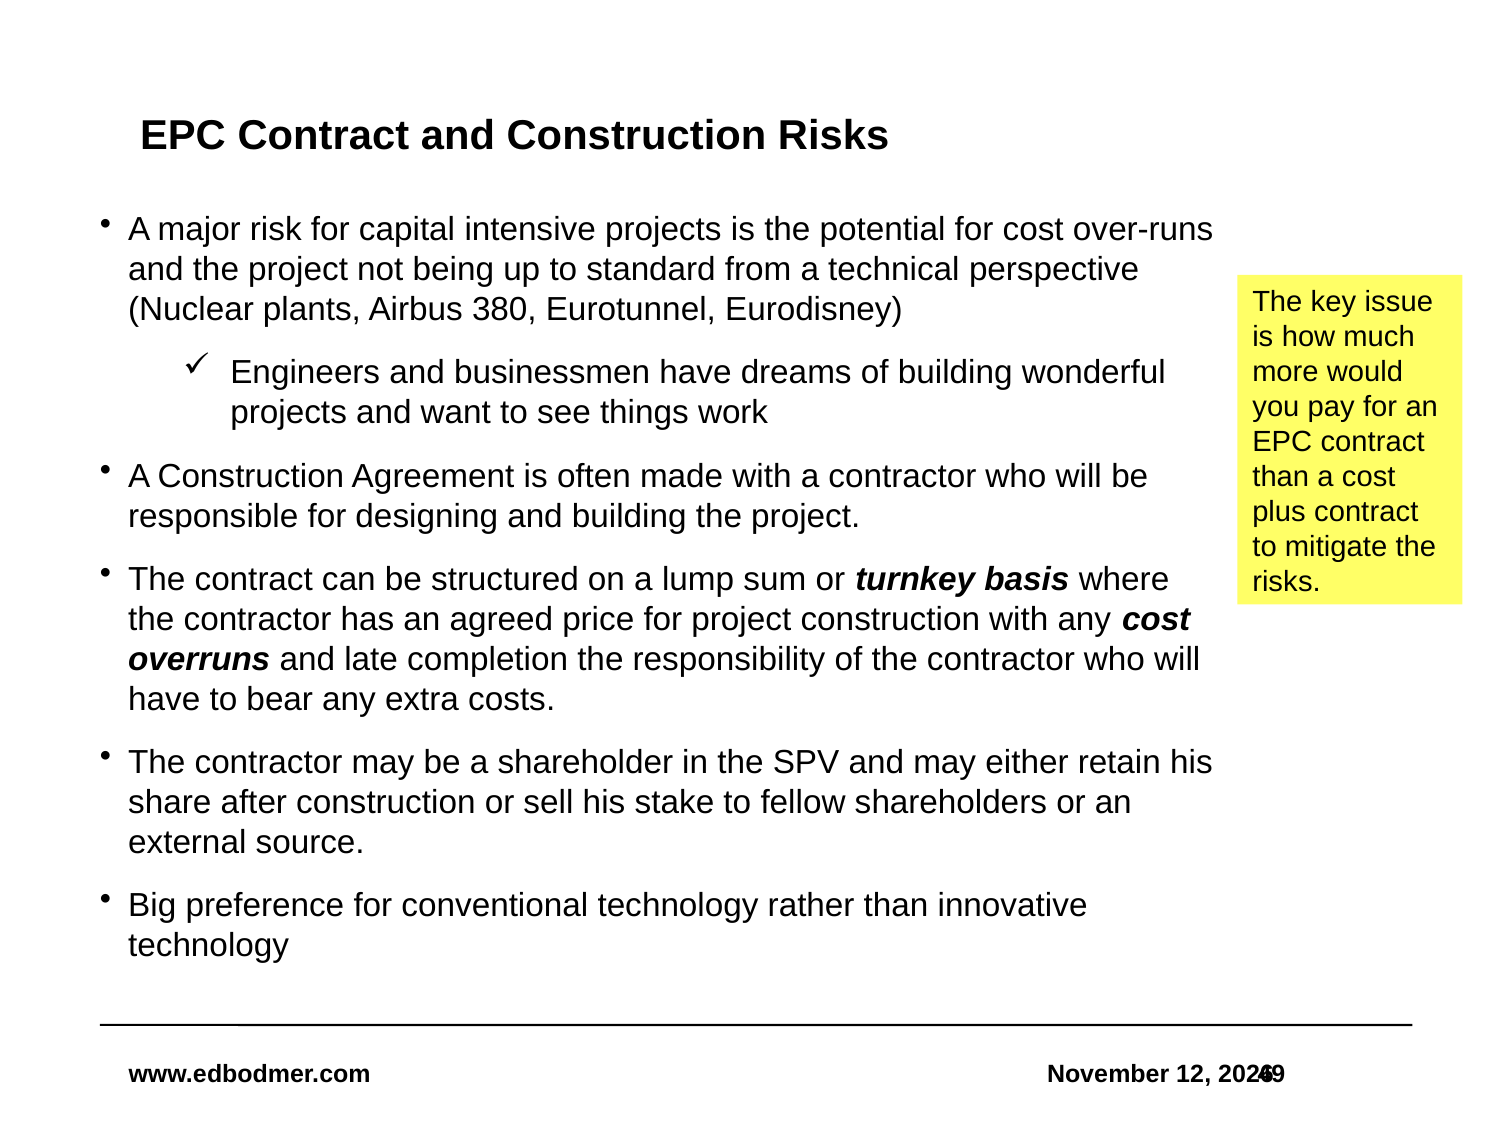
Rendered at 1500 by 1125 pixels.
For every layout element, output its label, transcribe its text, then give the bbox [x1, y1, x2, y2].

title EPC Contract and Construction Risks [124, 99, 1288, 226]
text_box The key issue is how much more would you pay for an EPC contract than a cost plus contract to mitigate the risks. [1237, 274, 1463, 605]
list A major risk for capital intensive projects is the potential for cost over-runs and the project not being up to standard from a technical perspective (Nuclear plants, Airbus 380, Eurotunnel, Eurodisney) Engineers and businessmen have dreams of building wonderful projects and want to see things work A Construction Agreement is often made with a contractor who will be responsible for designing and building the project. The contract can be structured on a lump sum or turnkey basis where the contractor has an agreed price for project construction with any cost overruns and late completion the responsibility of the contractor who will have to bear any extra costs. The contractor may be a shareholder in the SPV and may either retain his share after construction or sell his stake to fellow shareholders or an external source. Big preference for conventional technology rather than innovative technology [74, 199, 1238, 976]
